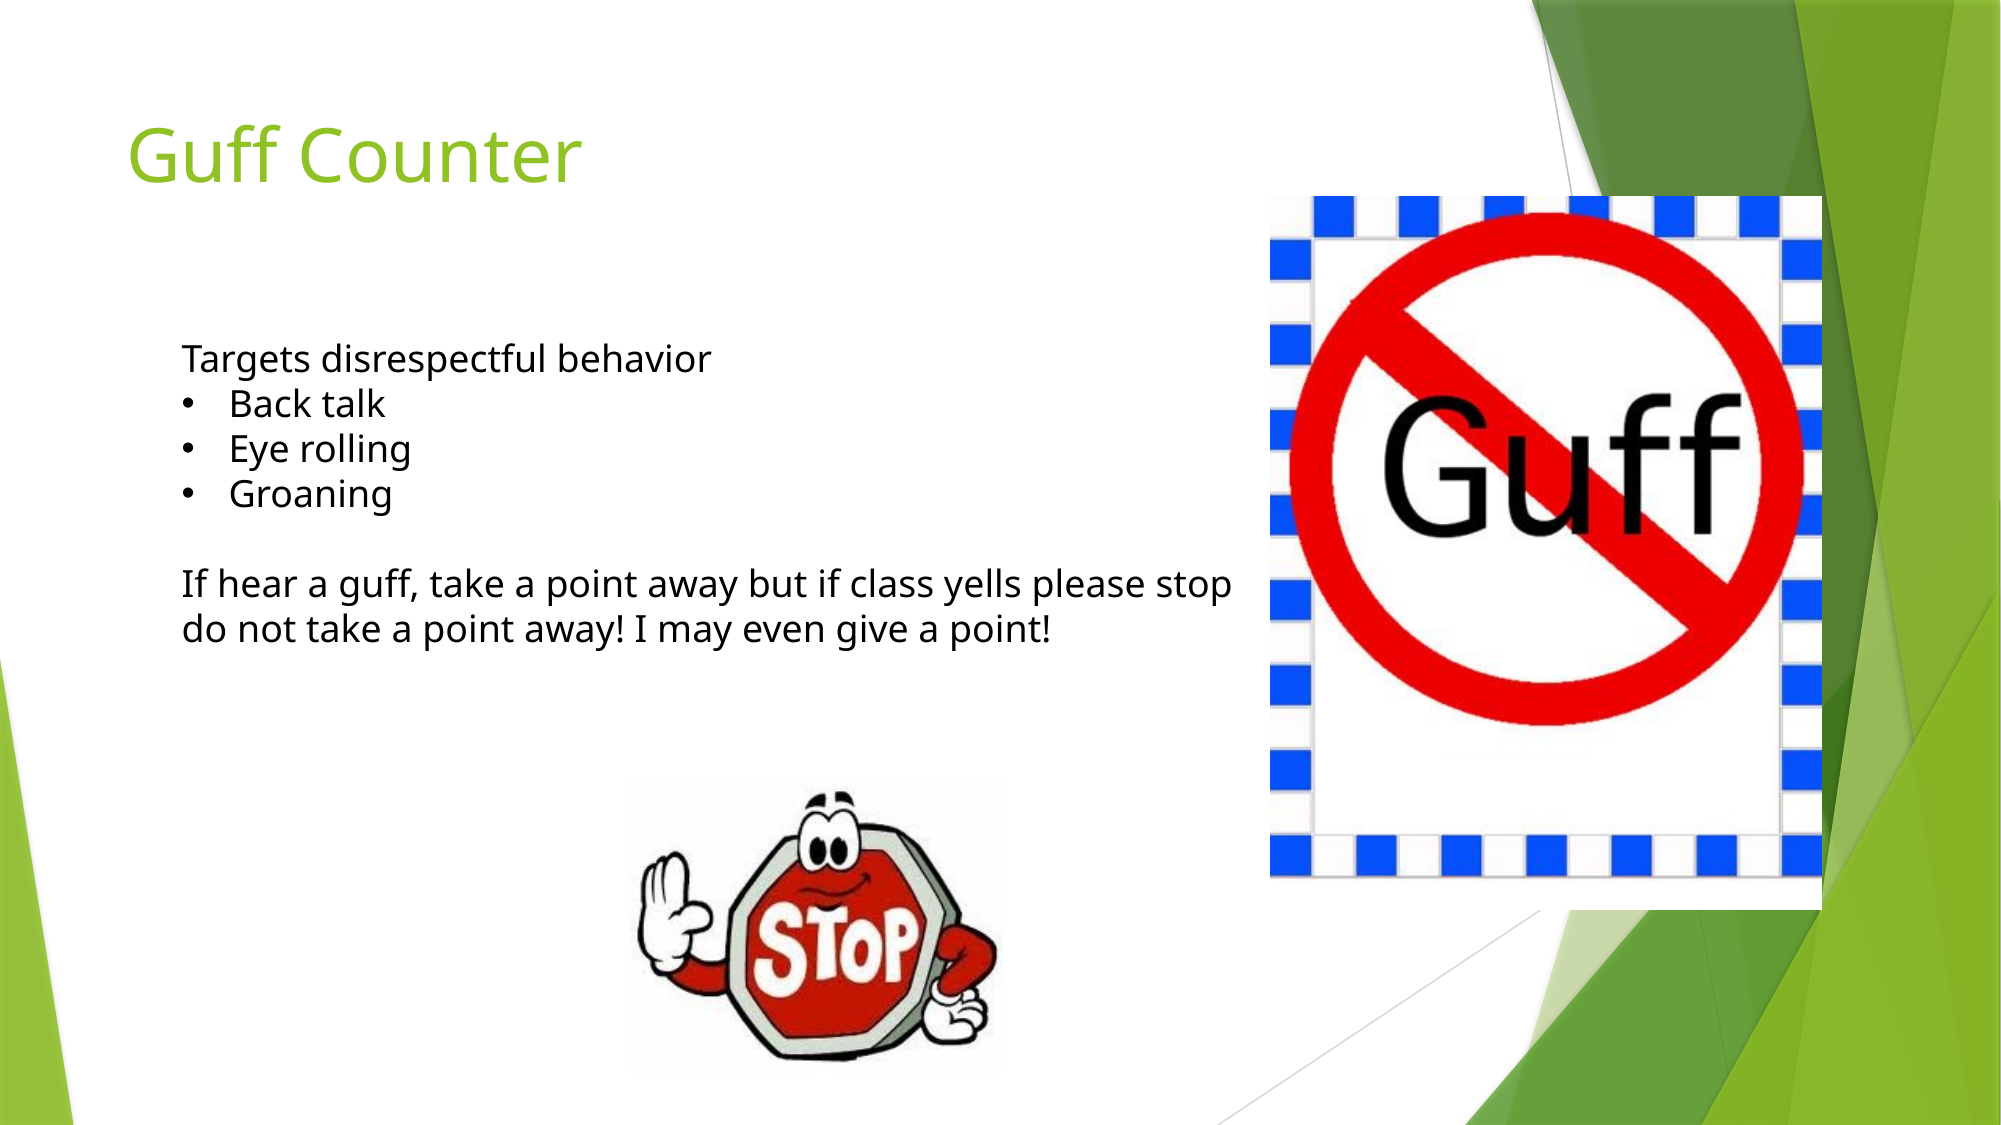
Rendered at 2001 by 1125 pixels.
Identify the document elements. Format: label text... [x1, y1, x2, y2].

text_box Targets disrespectful behavior Back talk Eye rolling Groaning If hear a guff, take a point away but if class yells please stop do not take a point away! I may even give a point! [166, 327, 1265, 703]
picture [629, 761, 1003, 1093]
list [1270, 195, 1823, 911]
title Guff Counter [111, 99, 1522, 317]
